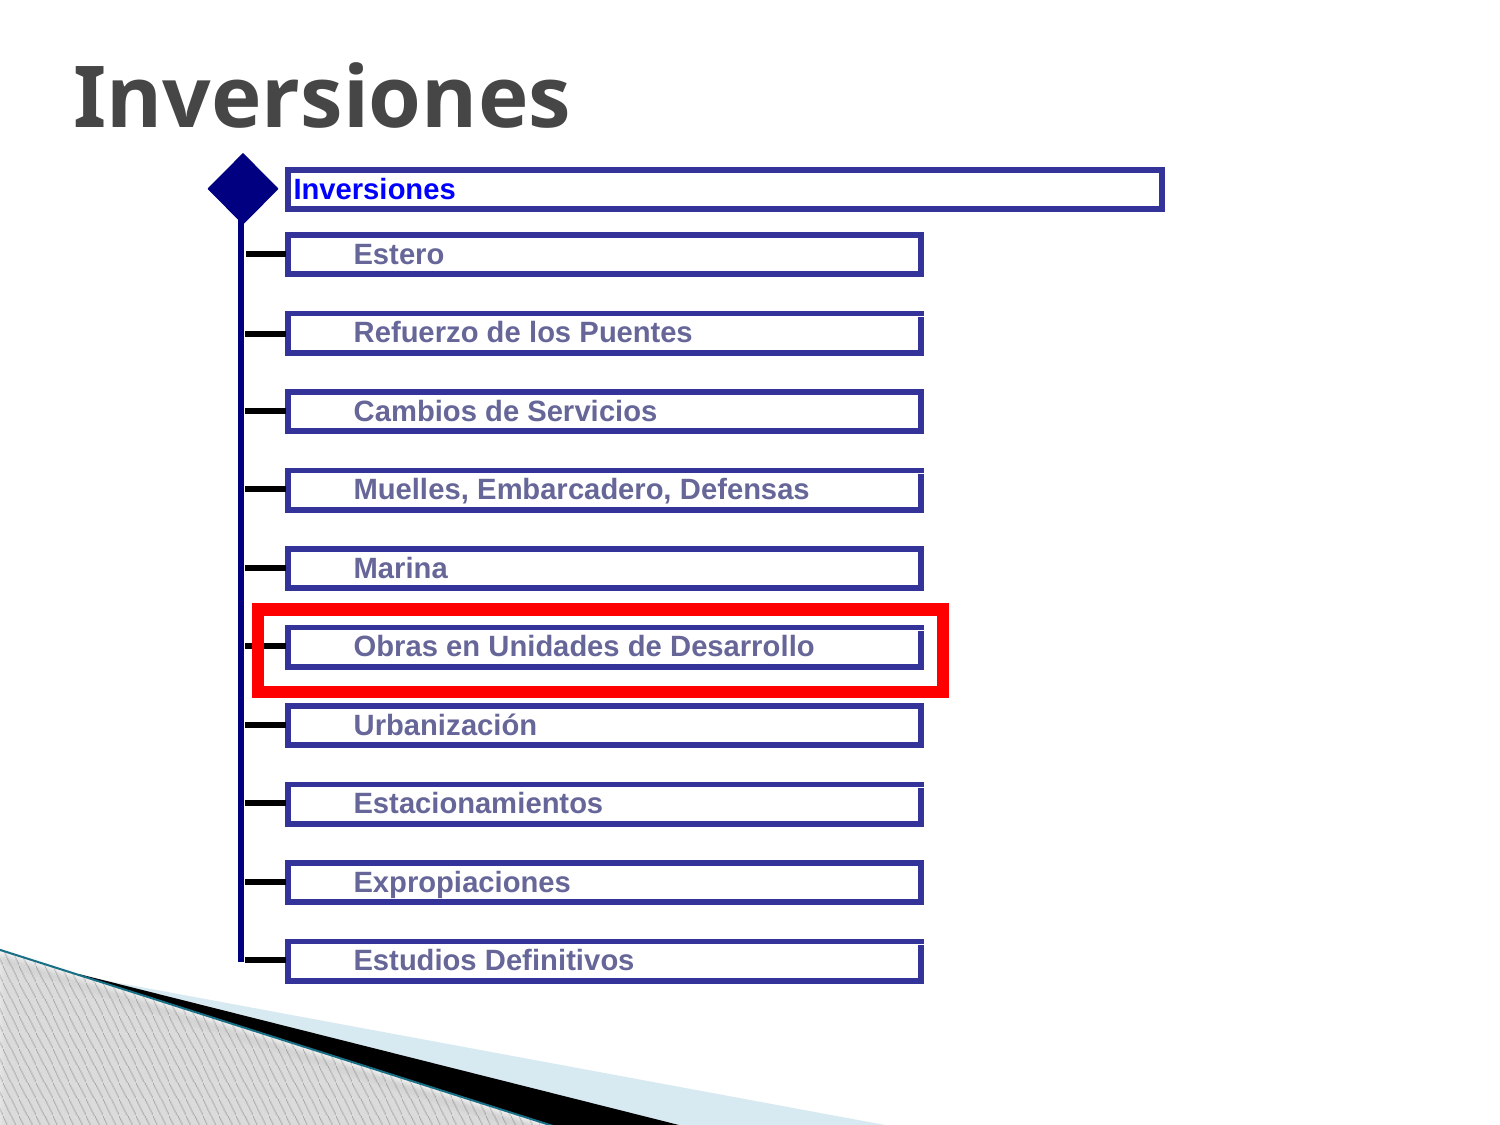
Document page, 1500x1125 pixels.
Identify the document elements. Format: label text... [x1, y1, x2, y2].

picture [81, 130, 1296, 1020]
text_box Inversiones [58, 0, 1409, 188]
